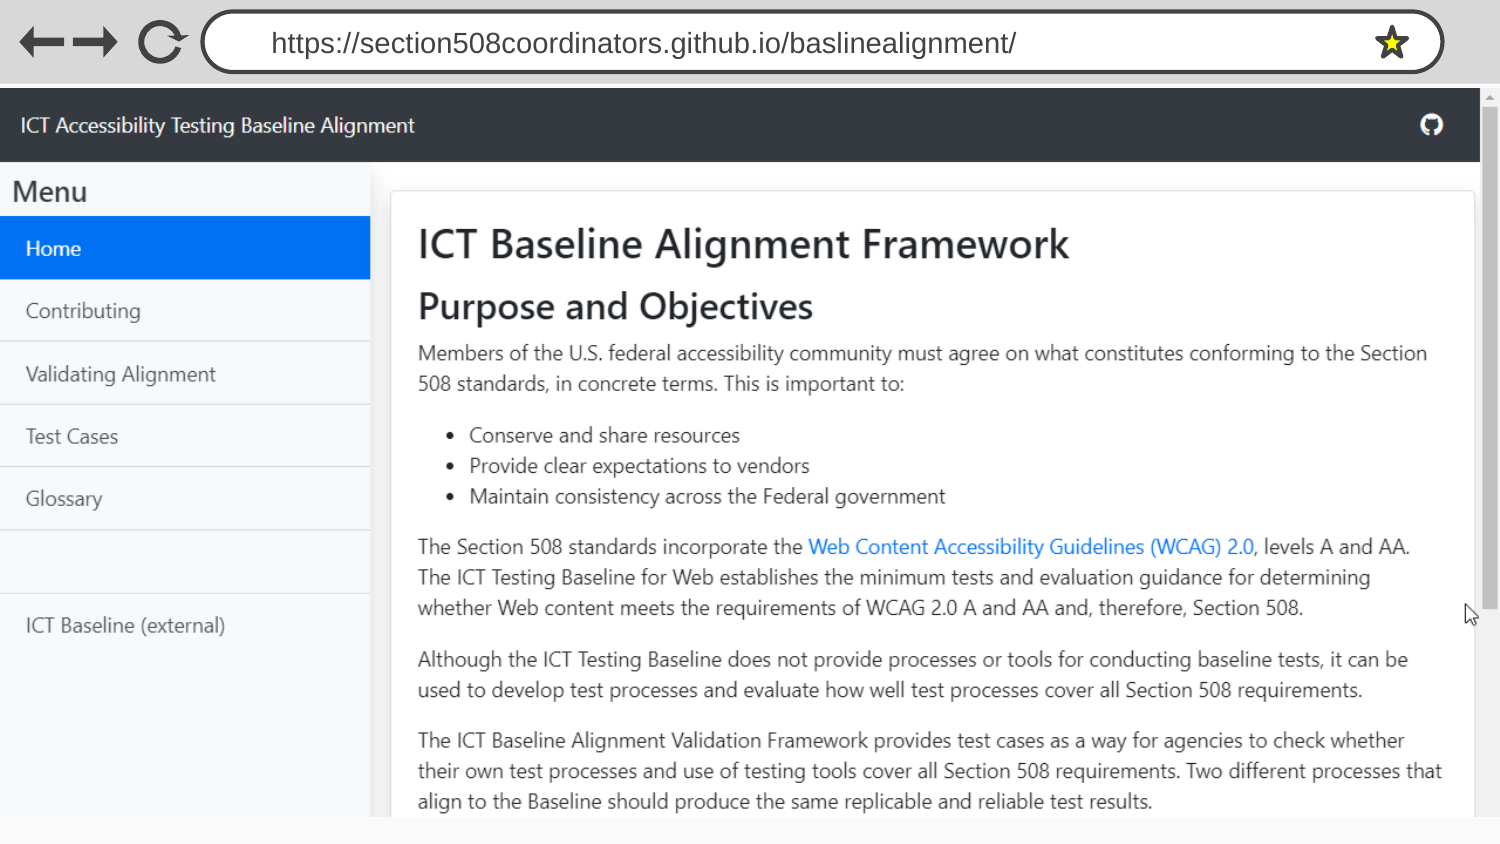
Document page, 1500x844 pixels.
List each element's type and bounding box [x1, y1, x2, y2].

text_box [0, 0, 1500, 84]
picture [0, 87, 1500, 818]
